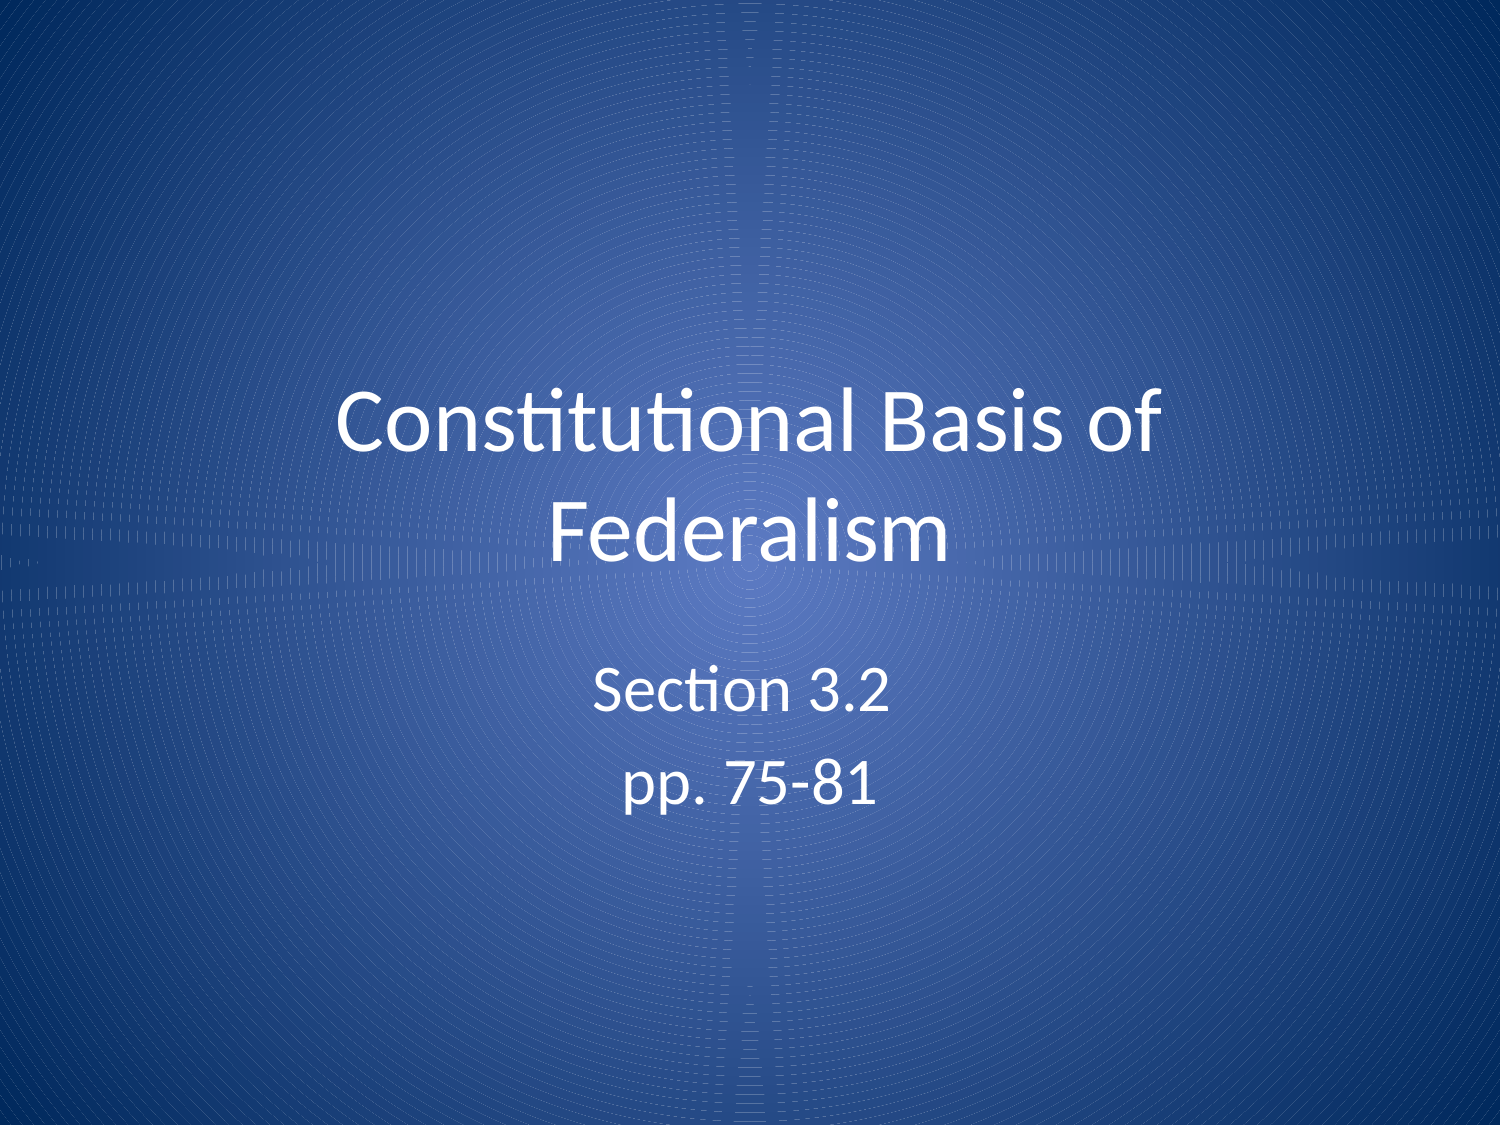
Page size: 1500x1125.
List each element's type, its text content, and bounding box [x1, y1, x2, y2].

subtitle Section 3.2 pp. 75-81 [225, 637, 1275, 925]
title Constitutional Basis of Federalism [112, 349, 1388, 591]
